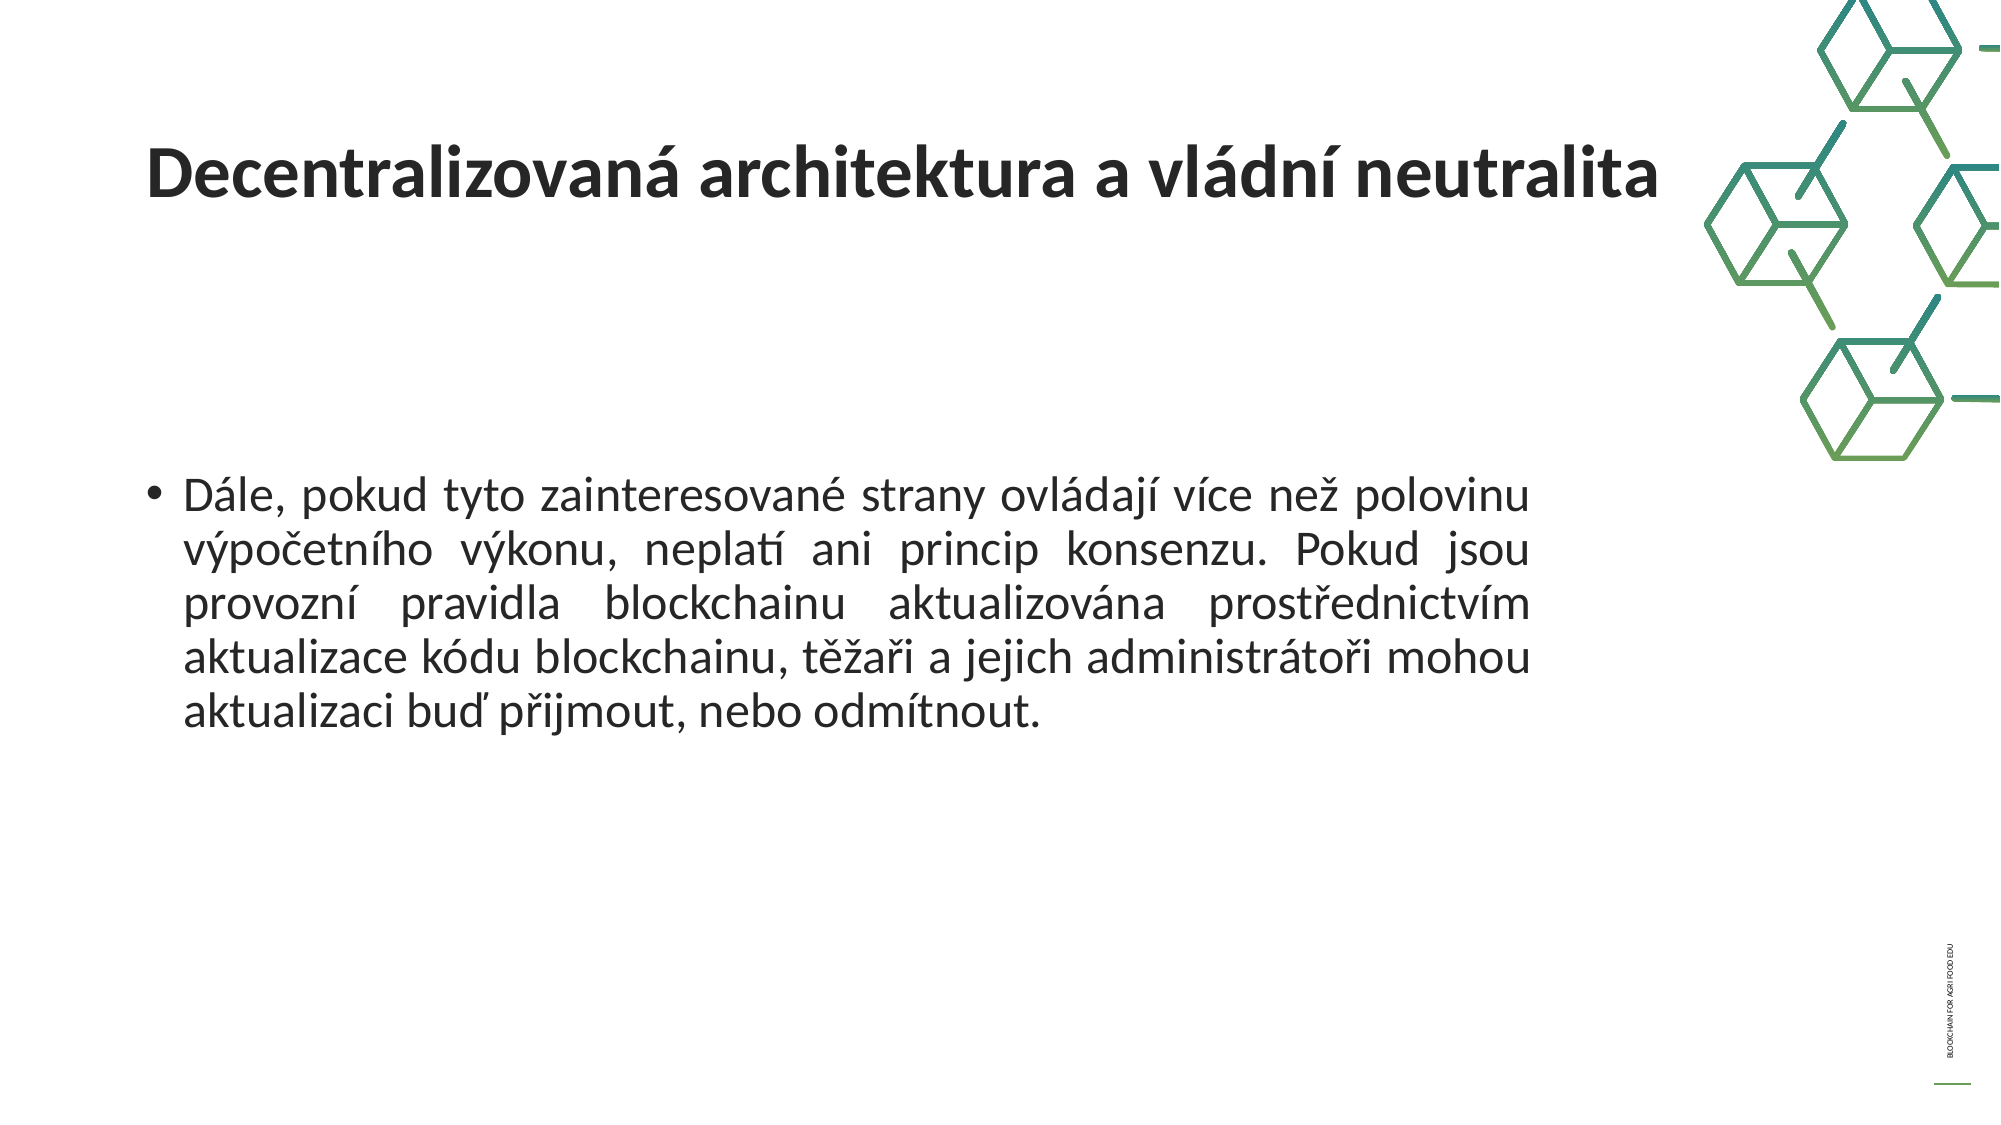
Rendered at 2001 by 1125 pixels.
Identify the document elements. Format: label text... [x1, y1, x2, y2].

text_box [1703, 0, 2000, 462]
list Decentralizovaná architektura a vládní neutralita [130, 124, 1698, 257]
list Dále, pokud tyto zainteresované strany ovládají více než polovinu výpočetního výkonu, neplatí ani princip konsenzu. Pokud jsou provozní pravidla blockchainu aktualizována prostřednictvím aktualizace kódu blockchainu, těžaři a jejich administrátoři mohou aktualizaci buď přijmout, nebo odmítnout. [130, 460, 1547, 875]
